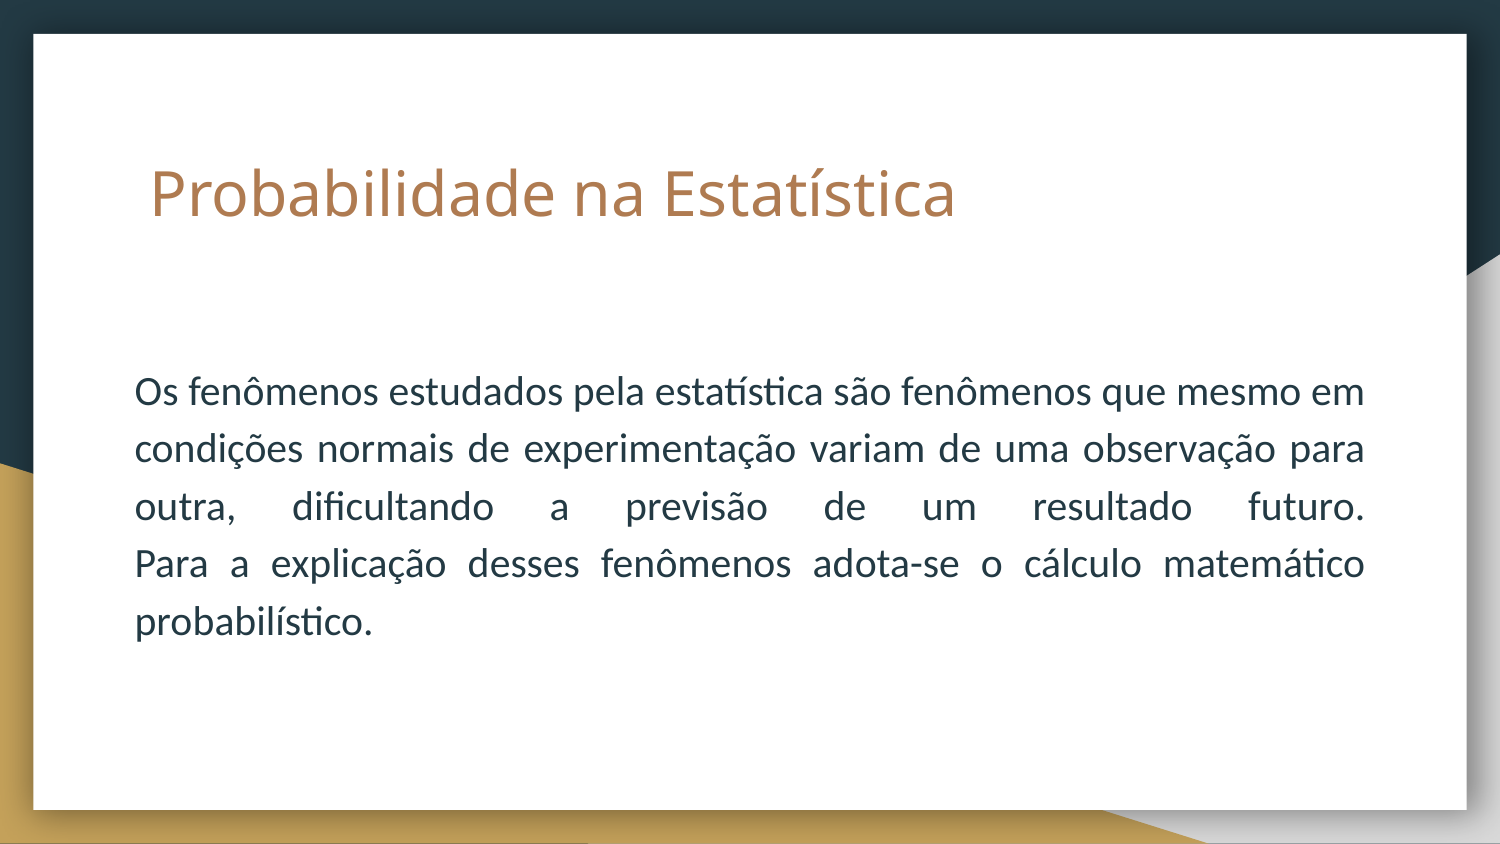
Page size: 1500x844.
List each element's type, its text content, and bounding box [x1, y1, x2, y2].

title Probabilidade na Estatística [134, 138, 1366, 296]
list Os fenômenos estudados pela estatística são fenômenos que mesmo em condições normais de experimentação variam de uma observação para outra, dificultando a previsão de um resultado futuro. Para a explicação desses fenômenos adota-se o cálculo matemático probabilístico. [119, 341, 1381, 745]
